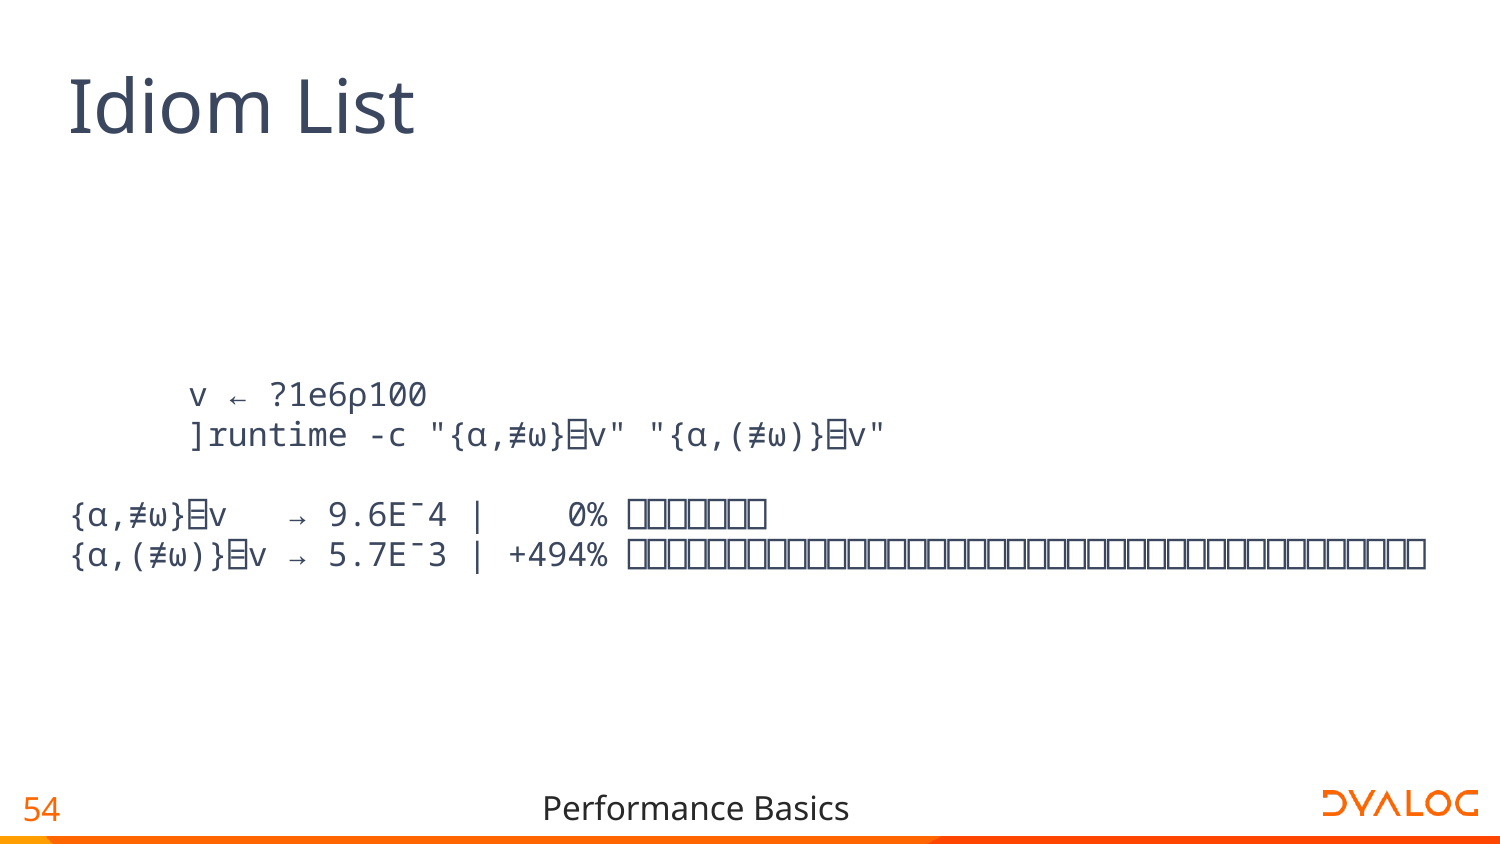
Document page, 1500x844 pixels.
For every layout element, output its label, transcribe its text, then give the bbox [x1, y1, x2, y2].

list v ← ?1e6⍴100 ]runtime -c "{⍺,≢⍵}⌸v" "{⍺,(≢⍵)}⌸v" {⍺,≢⍵}⌸v → 9.6E¯4 | 0% ⎕⎕⎕⎕⎕⎕⎕ {⍺,(≢⍵)}⌸v → 5.7E¯3 | +494% ⎕⎕⎕⎕⎕⎕⎕⎕⎕⎕⎕⎕⎕⎕⎕⎕⎕⎕⎕⎕⎕⎕⎕⎕⎕⎕⎕⎕⎕⎕⎕⎕⎕⎕⎕⎕⎕⎕⎕⎕ [53, 228, 1496, 719]
title Idiom List [53, 43, 1121, 157]
picture [1323, 790, 1478, 816]
picture [0, 836, 1500, 844]
